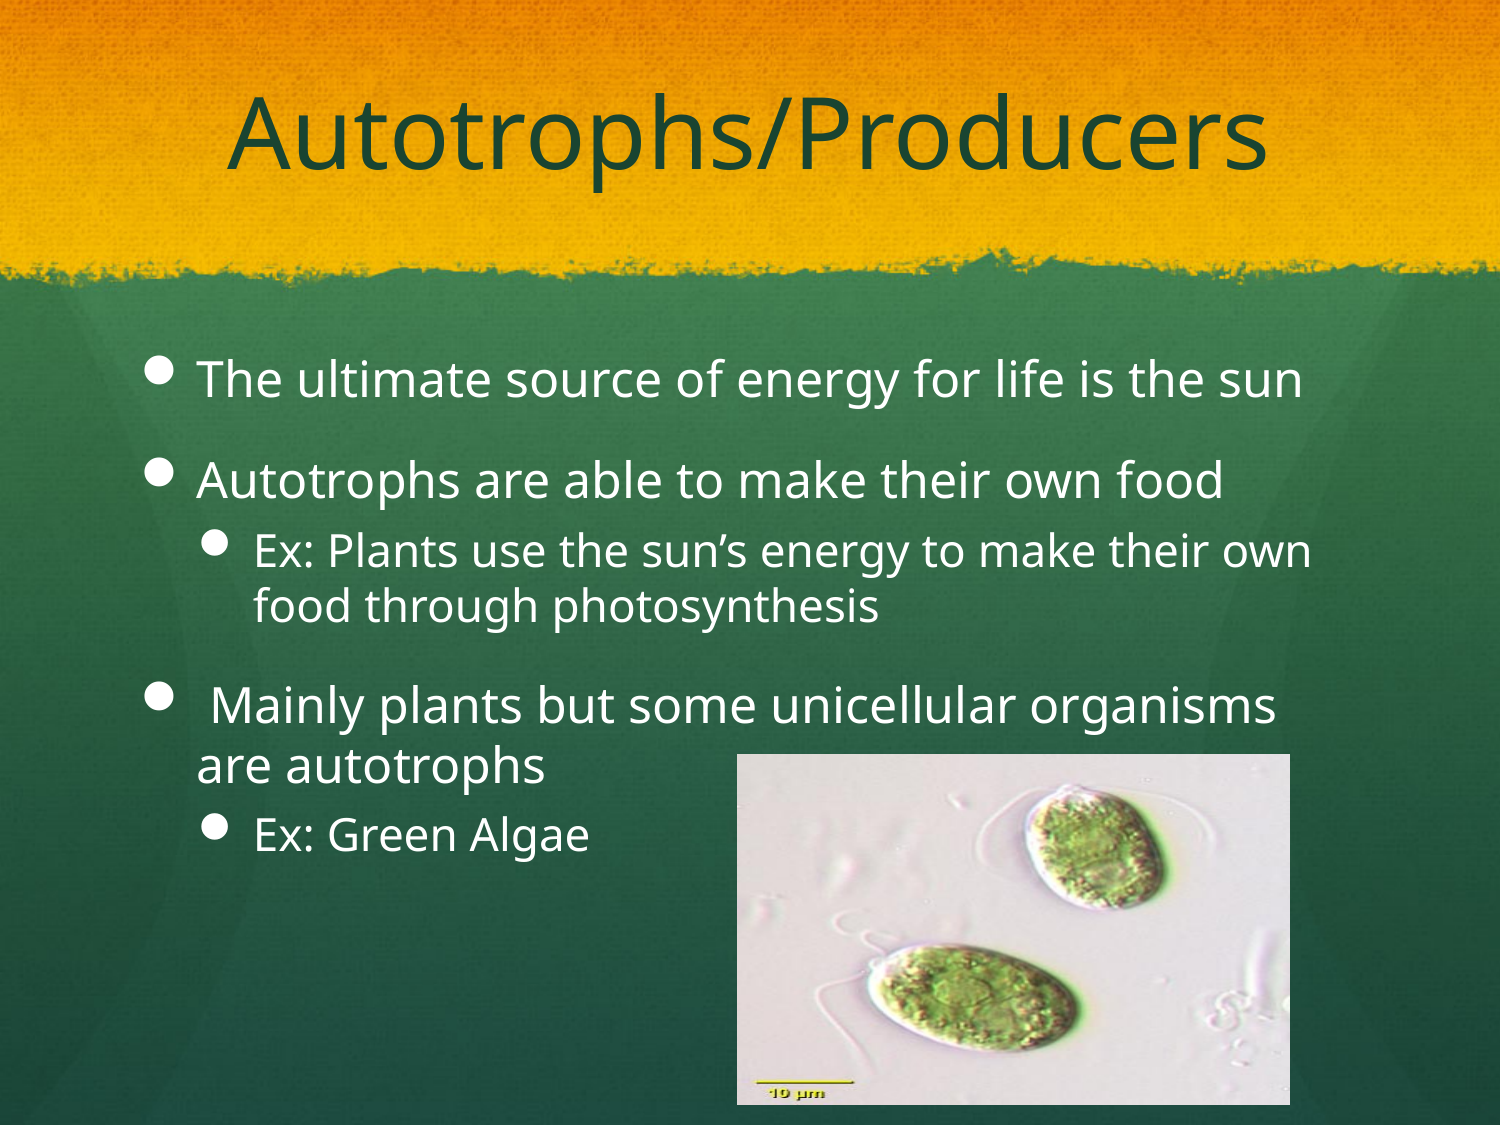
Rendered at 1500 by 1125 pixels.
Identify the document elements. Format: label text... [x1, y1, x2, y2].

list The ultimate source of energy for life is the sun Autotrophs are able to make their own food Ex: Plants use the sun’s energy to make their own food through photosynthesis Mainly plants but some unicellular organisms are autotrophs Ex: Green Algae [125, 339, 1375, 1026]
title Autotrophs/Producers [125, 13, 1375, 246]
picture [0, 0, 1500, 1125]
